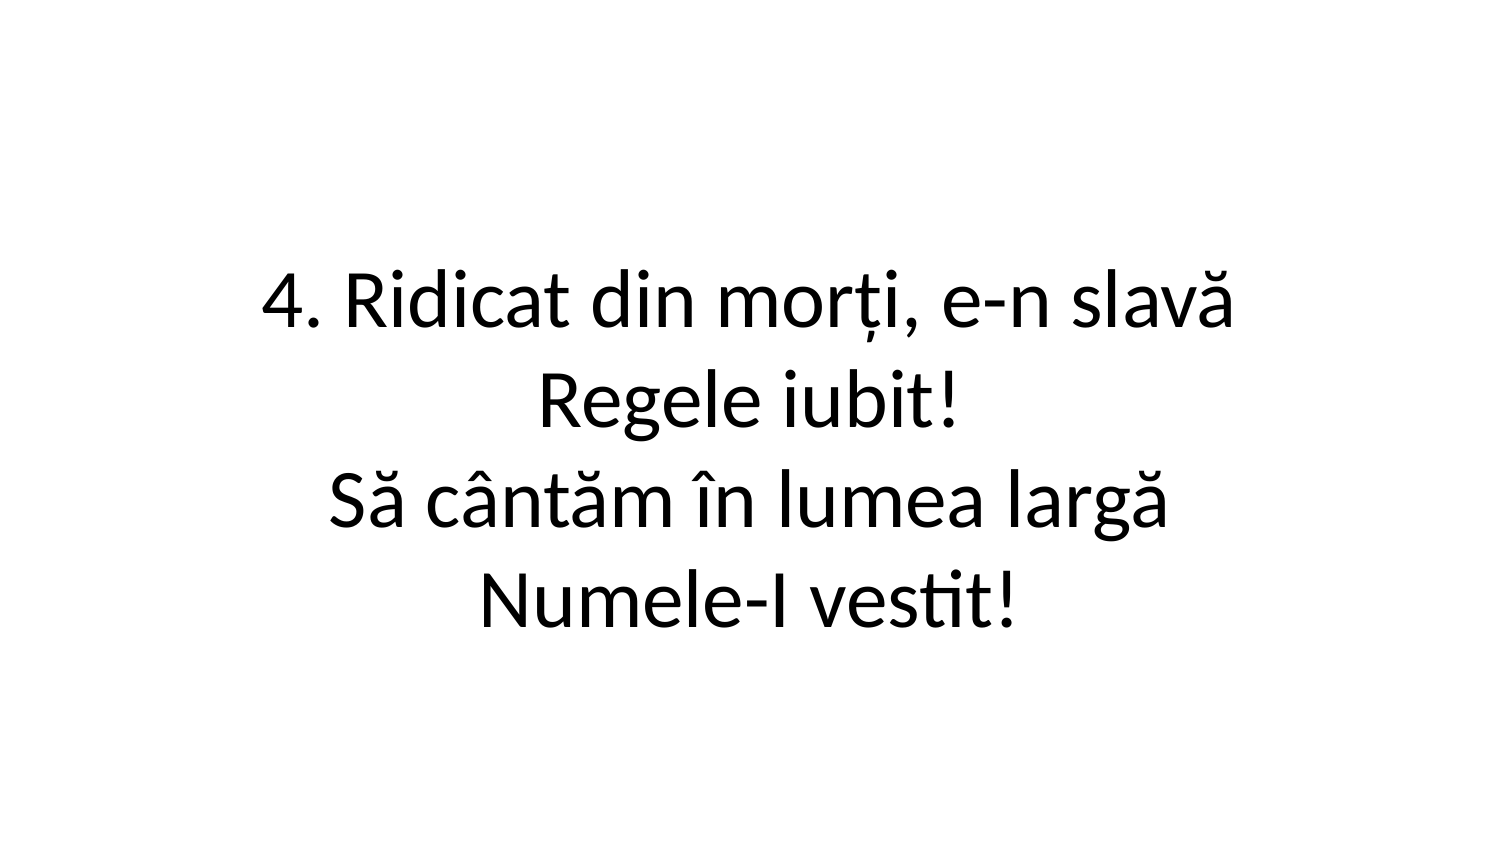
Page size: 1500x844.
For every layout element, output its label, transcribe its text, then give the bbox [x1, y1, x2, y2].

text_box 4. Ridicat din morți, e-n slavă Regele iubit! Să cântăm în lumea largă Numele-I vestit! [246, 192, 1254, 652]
